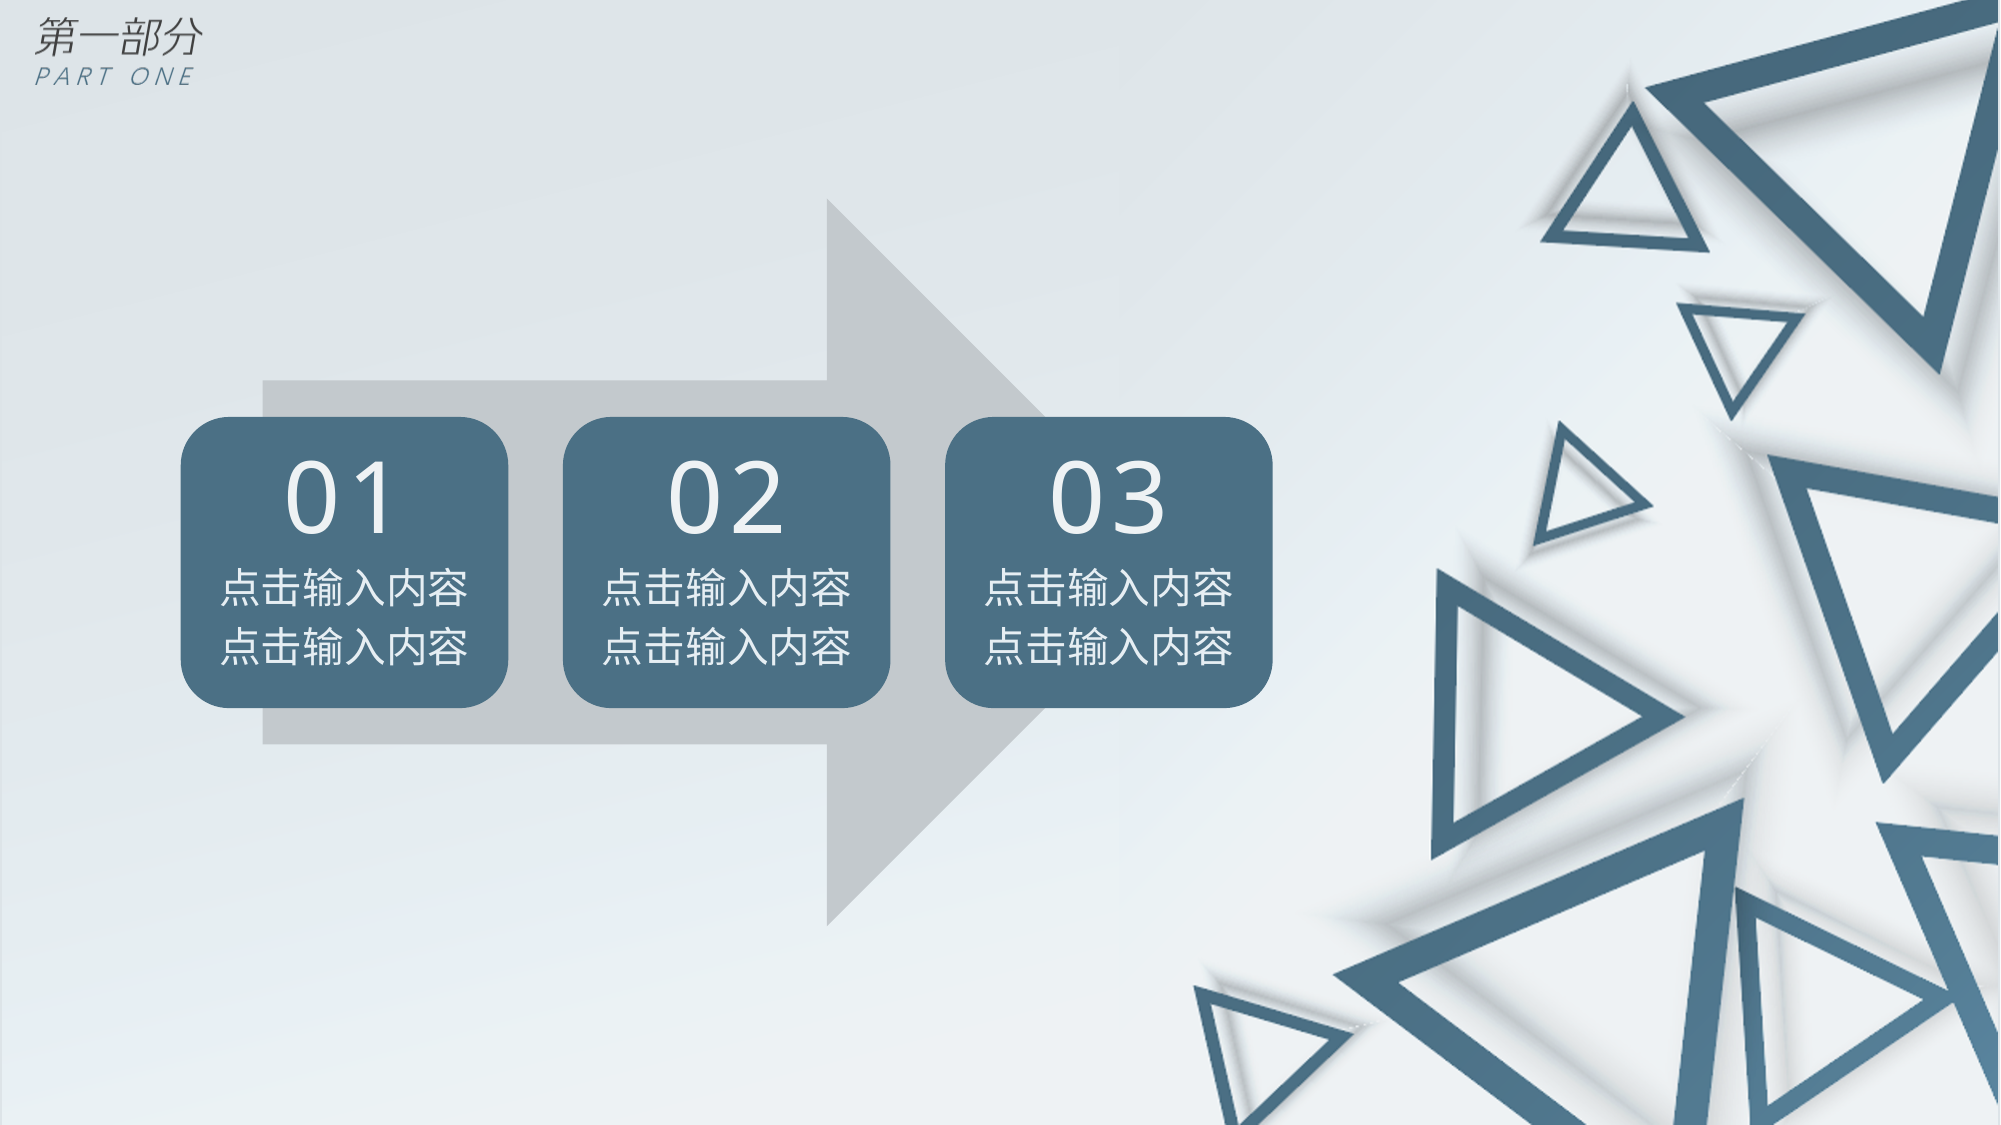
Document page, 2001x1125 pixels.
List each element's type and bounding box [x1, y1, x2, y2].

text_box [933, 416, 1285, 709]
text_box [169, 416, 520, 709]
picture [0, 0, 2001, 1125]
text_box [551, 416, 903, 709]
